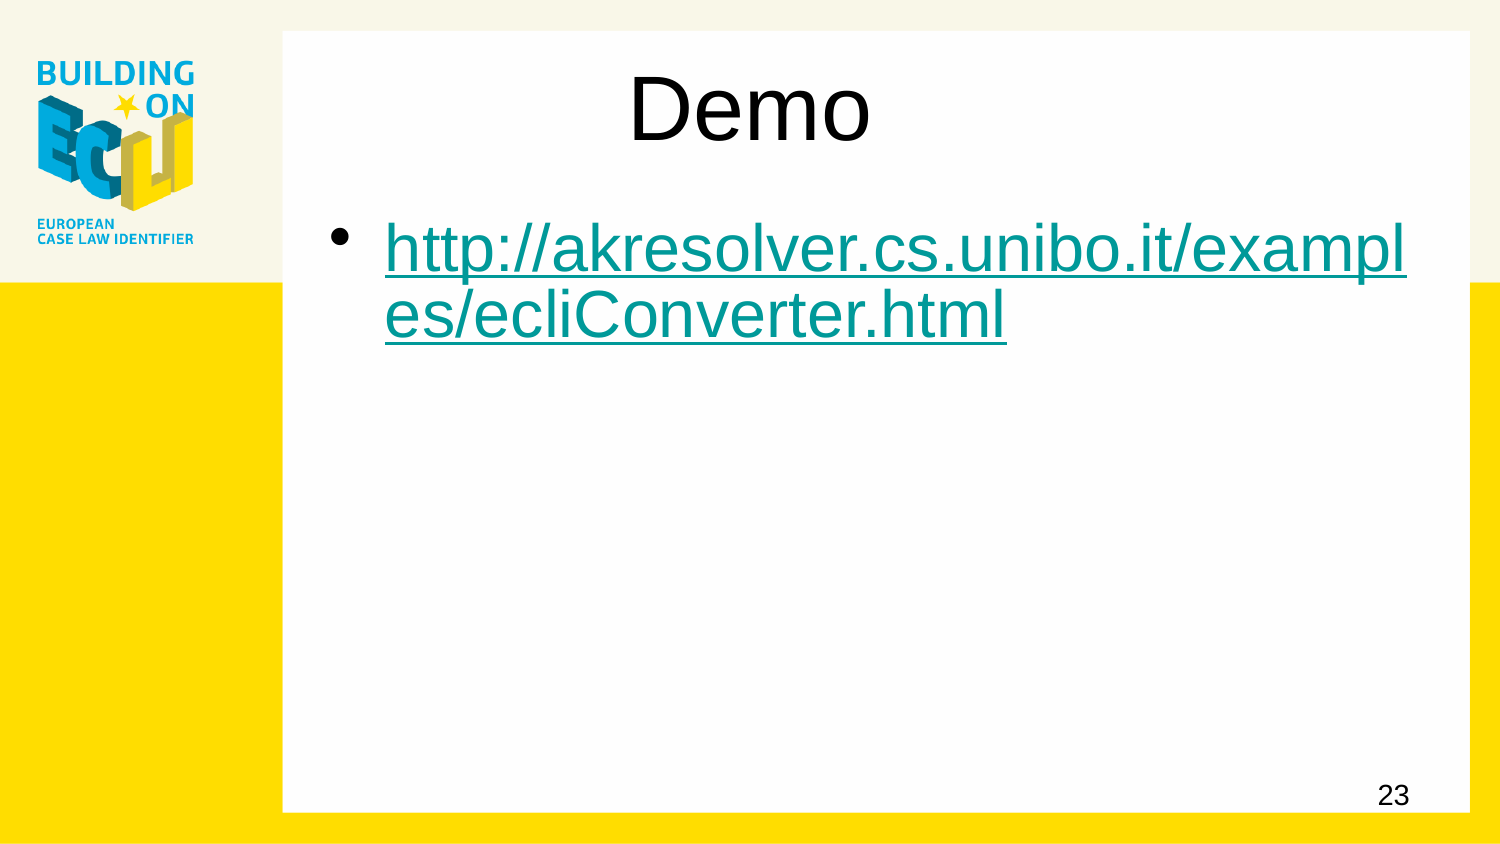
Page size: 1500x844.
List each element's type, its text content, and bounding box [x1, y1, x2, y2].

list http://akresolver.cs.unibo.it/examples/ecliConverter.html [313, 196, 1426, 754]
picture [0, 0, 1500, 844]
title Demo [74, 33, 1426, 175]
slide_number 23 [1074, 768, 1425, 828]
